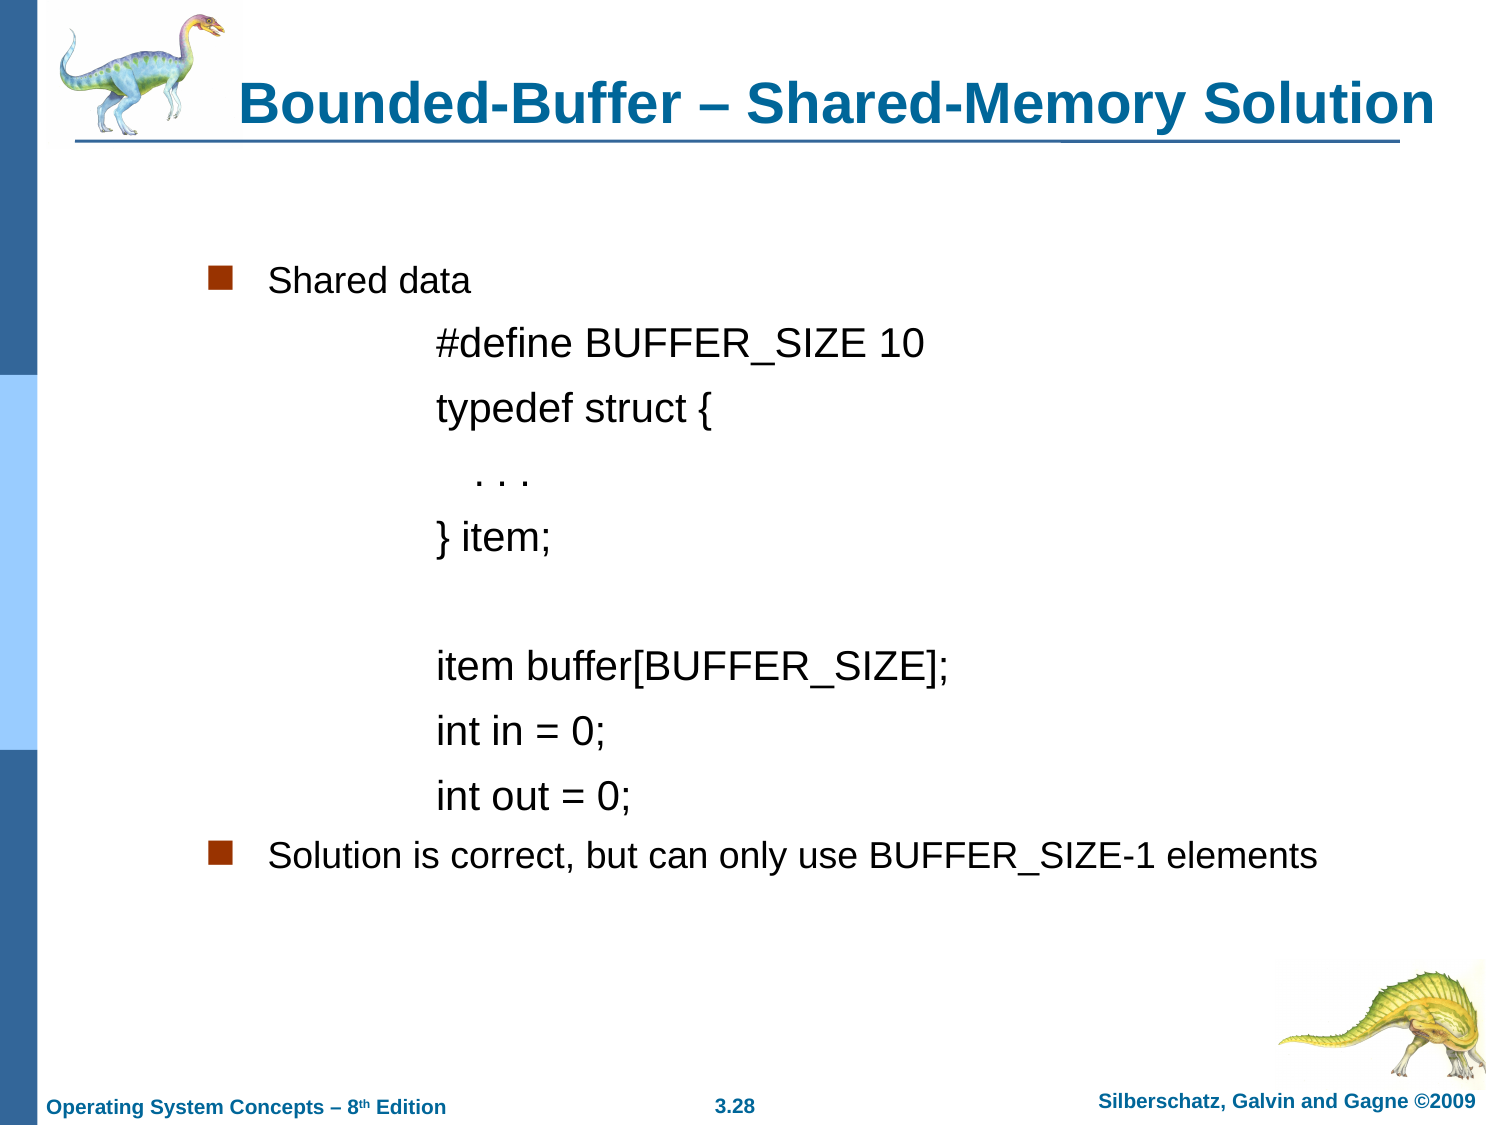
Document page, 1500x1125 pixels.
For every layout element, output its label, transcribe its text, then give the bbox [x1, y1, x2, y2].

picture [46, 0, 243, 149]
list Shared data #define BUFFER_SIZE 10 typedef struct { . . . } item; item buffer[BUFFER_SIZE]; int in = 0; int out = 0; Solution is correct, but can only use BUFFER_SIZE-1 elements [196, 248, 1366, 974]
title Bounded-Buffer – Shared-Memory Solution [175, 67, 1500, 143]
picture [1275, 959, 1486, 1090]
